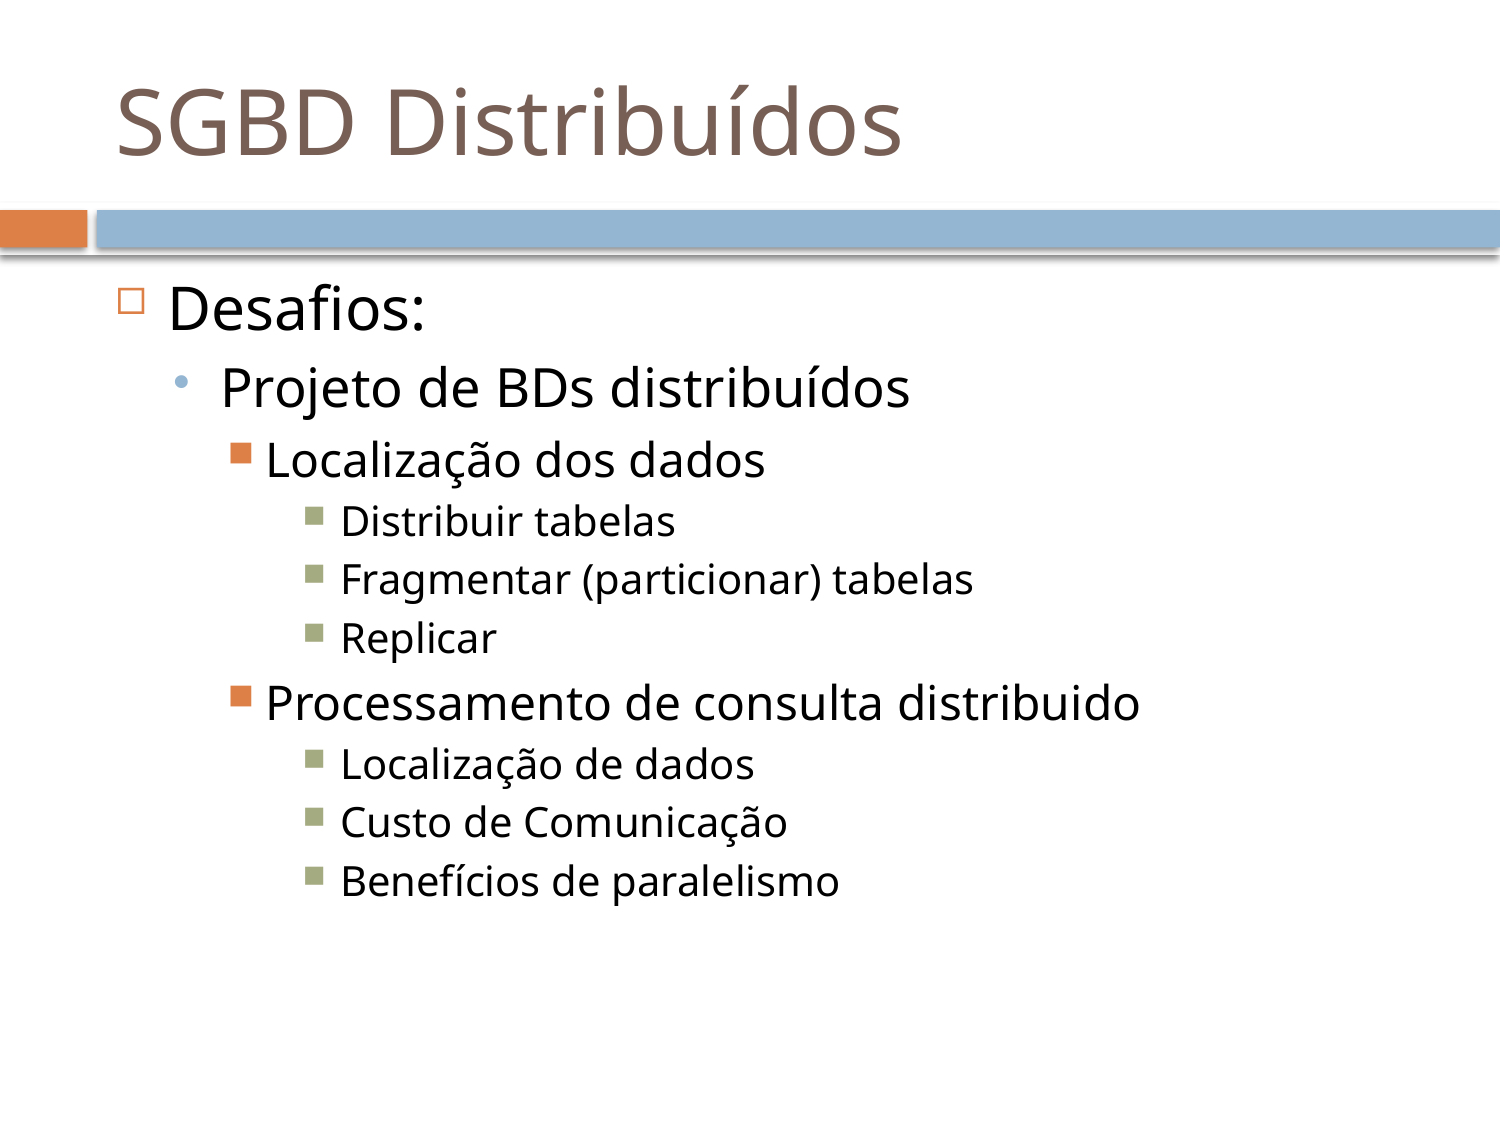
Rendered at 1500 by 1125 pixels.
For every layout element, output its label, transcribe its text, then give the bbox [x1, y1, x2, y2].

title SGBD Distribuídos [100, 37, 1438, 200]
list Desafios: Projeto de BDs distribuídos Localização dos dados Distribuir tabelas Fragmentar (particionar) tabelas Replicar Processamento de consulta distribuido Localização de dados Custo de Comunicação Benefícios de paralelismo [100, 262, 1438, 1000]
